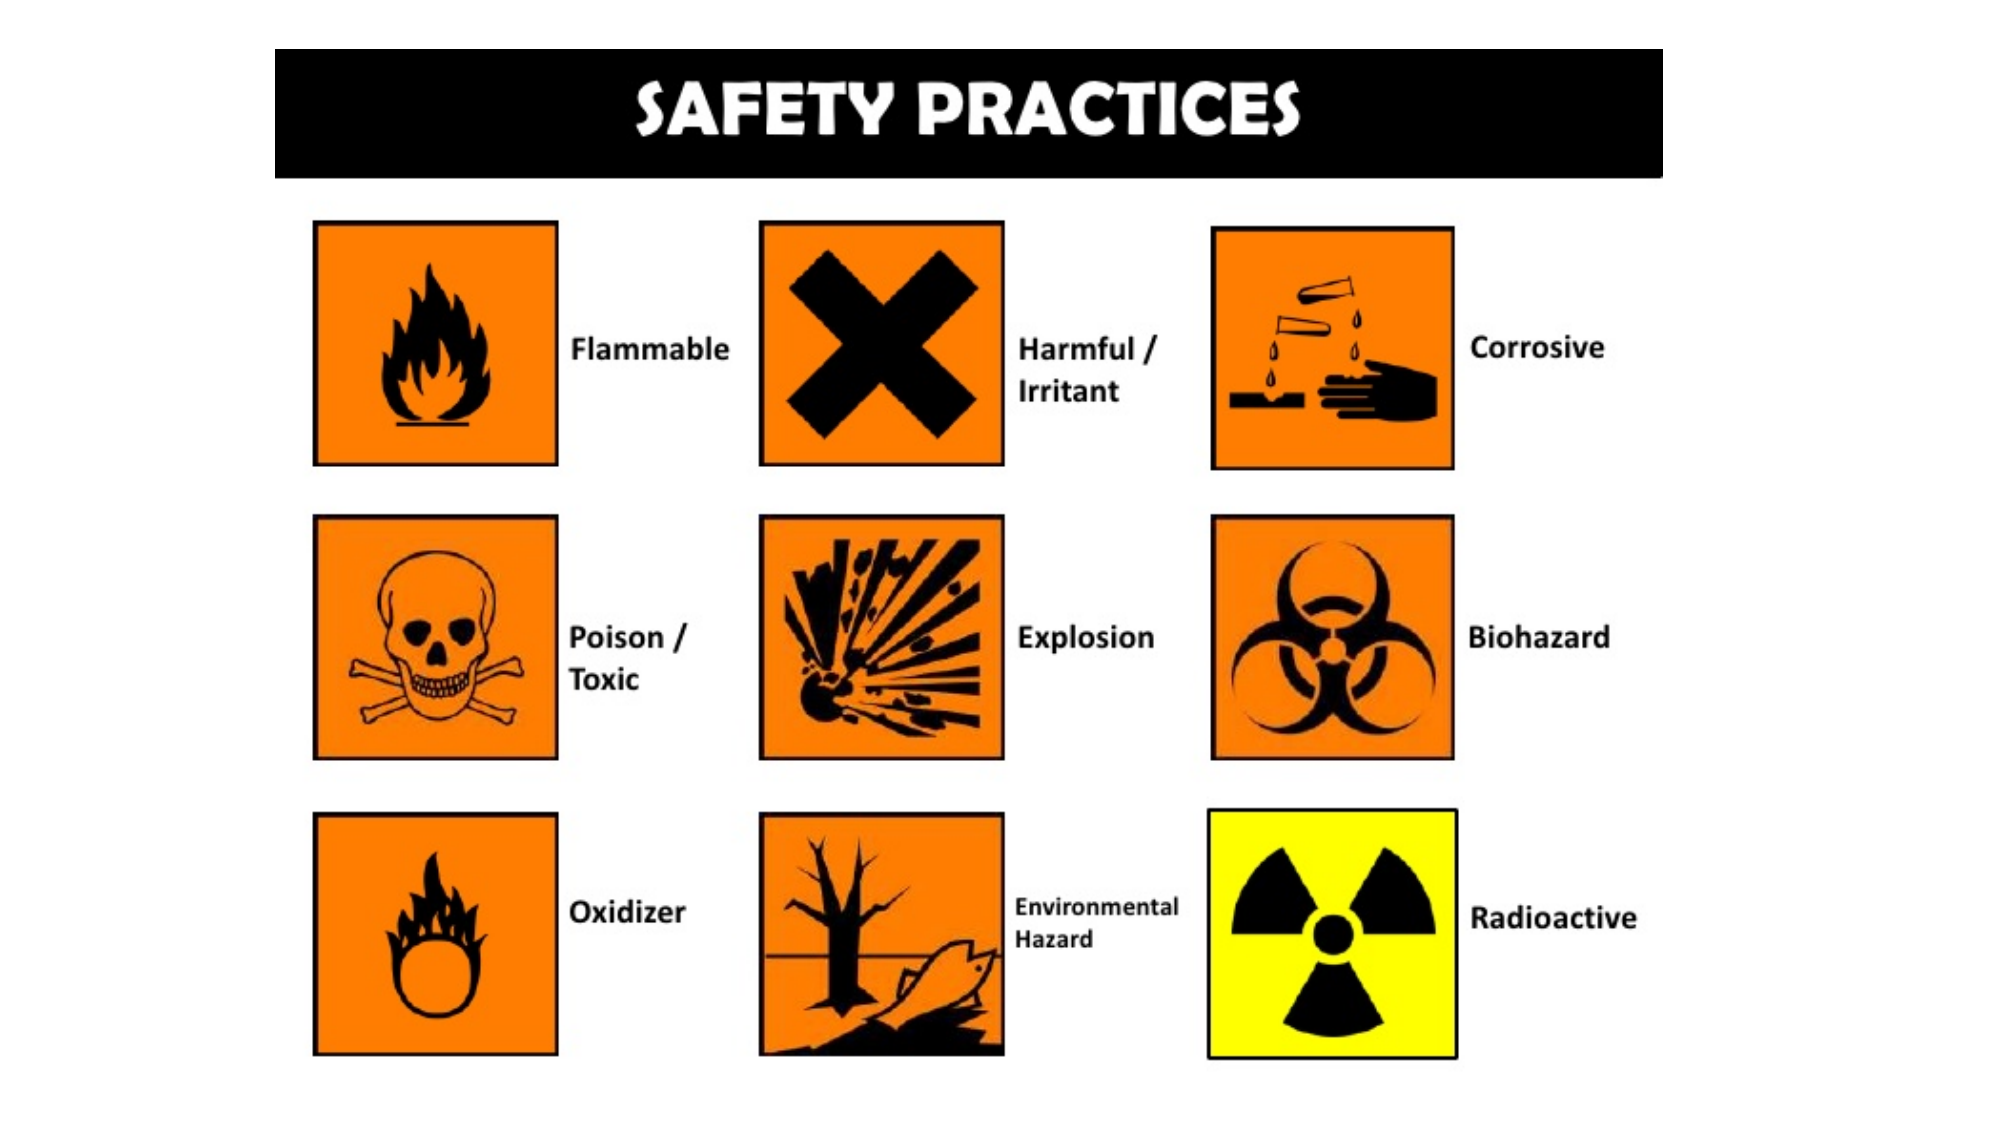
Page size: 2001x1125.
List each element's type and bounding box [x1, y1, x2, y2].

picture [274, 49, 1663, 1091]
